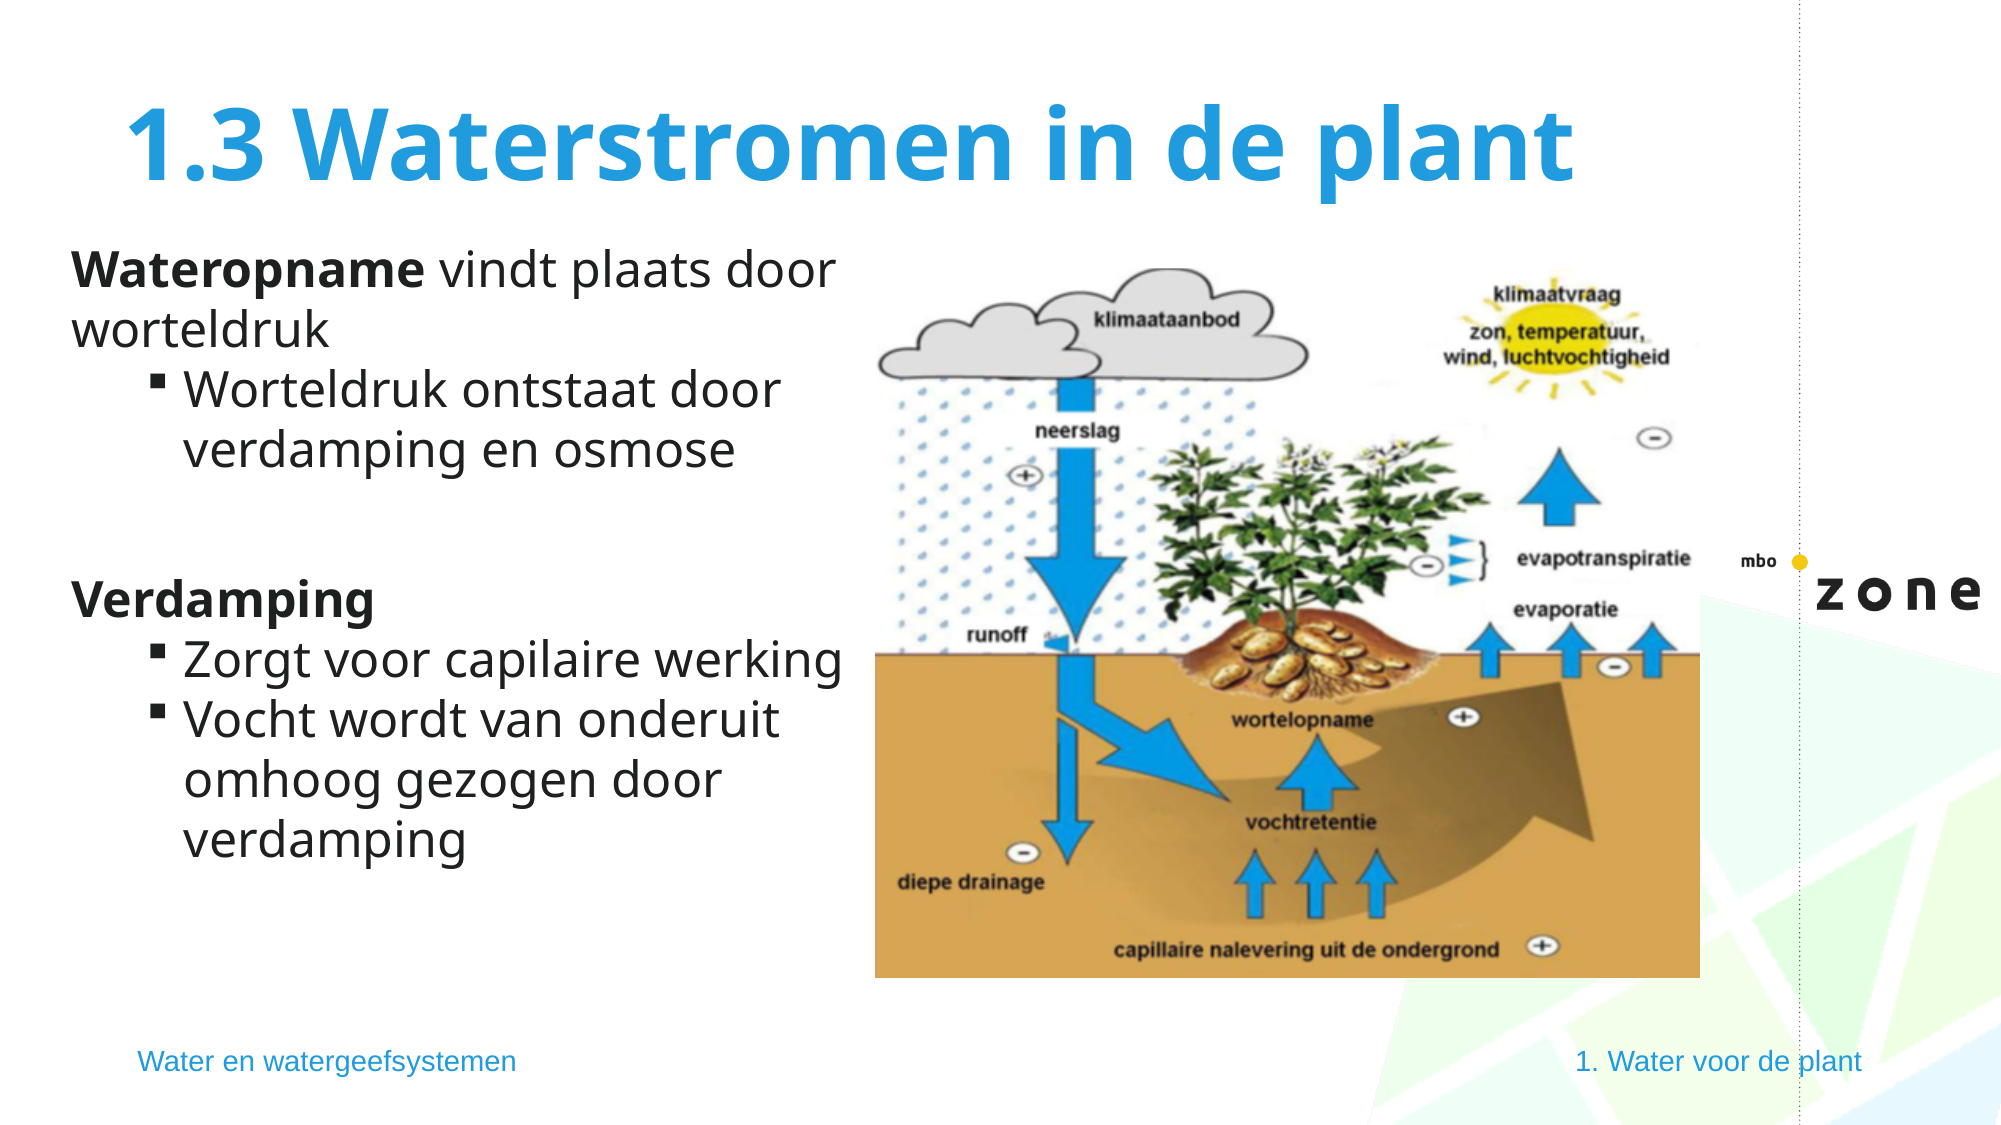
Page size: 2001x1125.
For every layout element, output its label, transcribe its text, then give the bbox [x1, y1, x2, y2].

title 1.3 Waterstromen in de plant [124, 94, 1607, 267]
list Wateropname vindt plaats door worteldruk Worteldruk ontstaat door verdamping en osmose Verdamping Zorgt voor capilaire werking Vocht wordt van onderuit omhoog gezogen door verdamping [71, 237, 940, 952]
picture [875, 0, 2001, 1125]
list 1. Water voor de plant [1412, 1042, 1863, 1103]
list Water en watergeefsystemen [137, 1042, 639, 1103]
